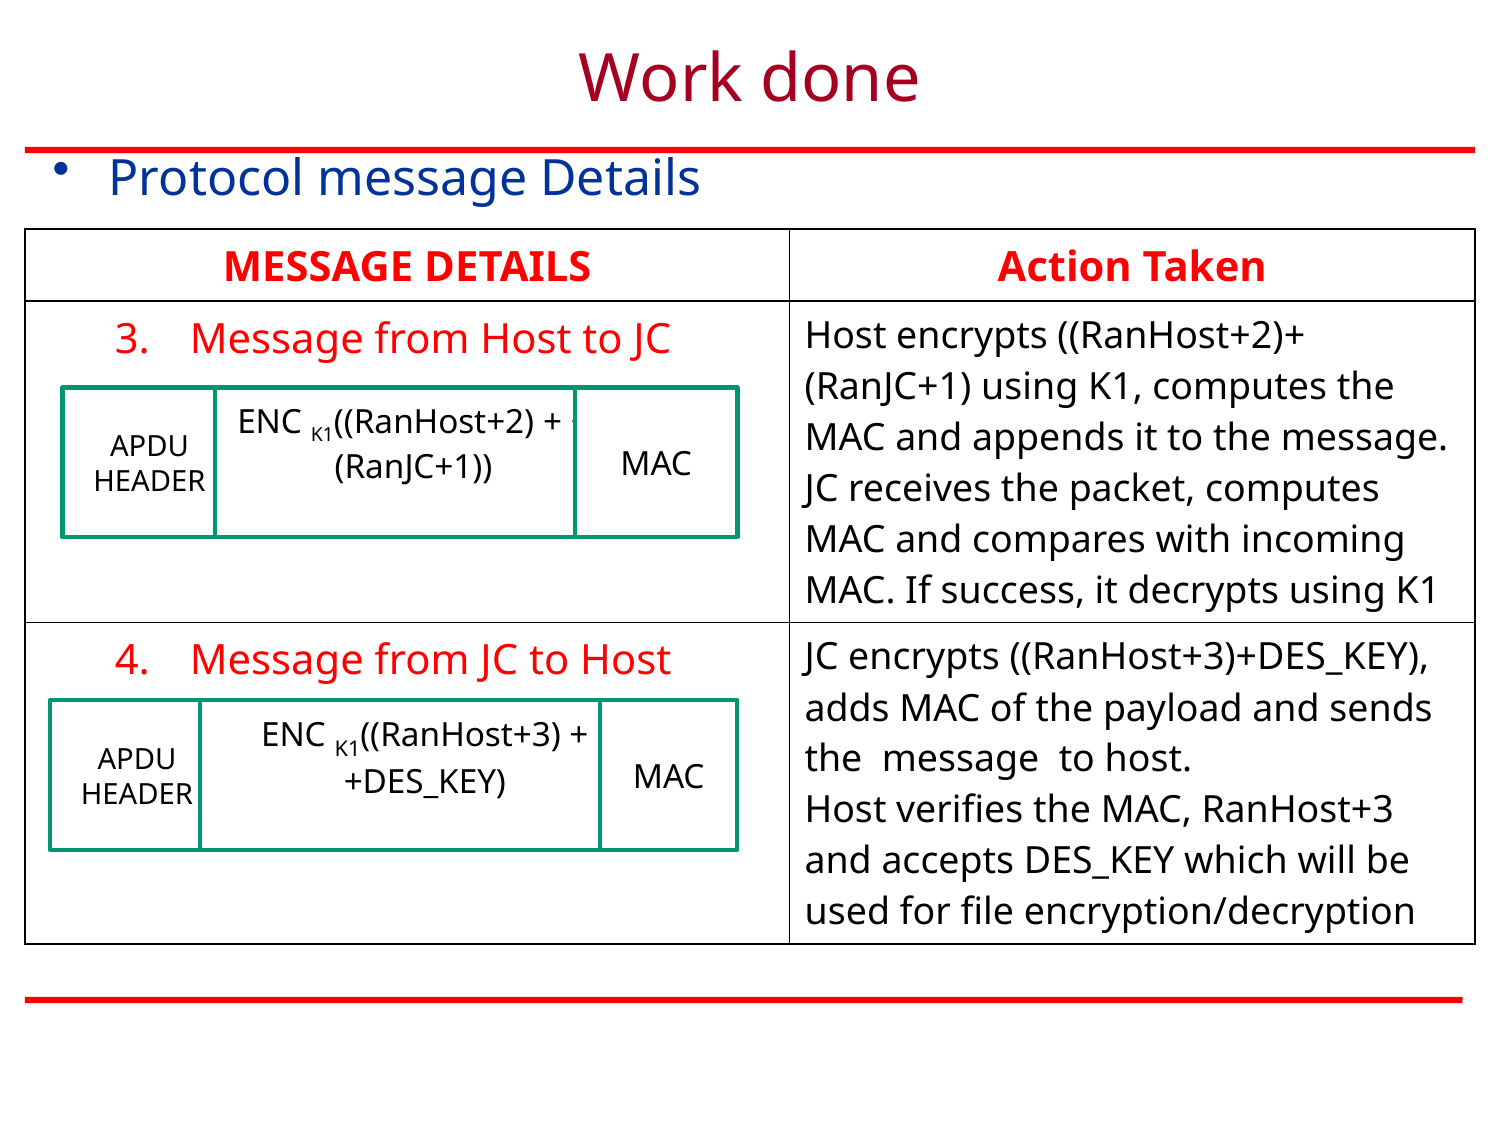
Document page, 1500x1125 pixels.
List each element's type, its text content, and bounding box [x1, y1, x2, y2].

title Work done [112, 24, 1388, 126]
table_header Action Taken [790, 230, 1474, 300]
table_header MESSAGE DETAILS [26, 230, 789, 300]
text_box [62, 387, 738, 538]
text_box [49, 699, 738, 851]
table_cell Host encrypts ((RanHost+2)+(RanJC+1) using K1, computes the MAC and appends it to the message. JC receives the packet, computes MAC and compares with incoming MAC. If success, it decrypts using K1 [790, 302, 1474, 622]
table_cell Message from JC to Host [26, 623, 789, 943]
list Protocol message Details [37, 945, 1413, 1013]
table_cell JC encrypts ((RanHost+3)+DES_KEY), adds MAC of the payload and sends the message to host. Host verifies the MAC, RanHost+3 and accepts DES_KEY which will be used for file encryption/decryption [790, 623, 1474, 943]
list Protocol message Details [37, 137, 1413, 228]
table_cell Message from Host to JC [26, 302, 789, 622]
